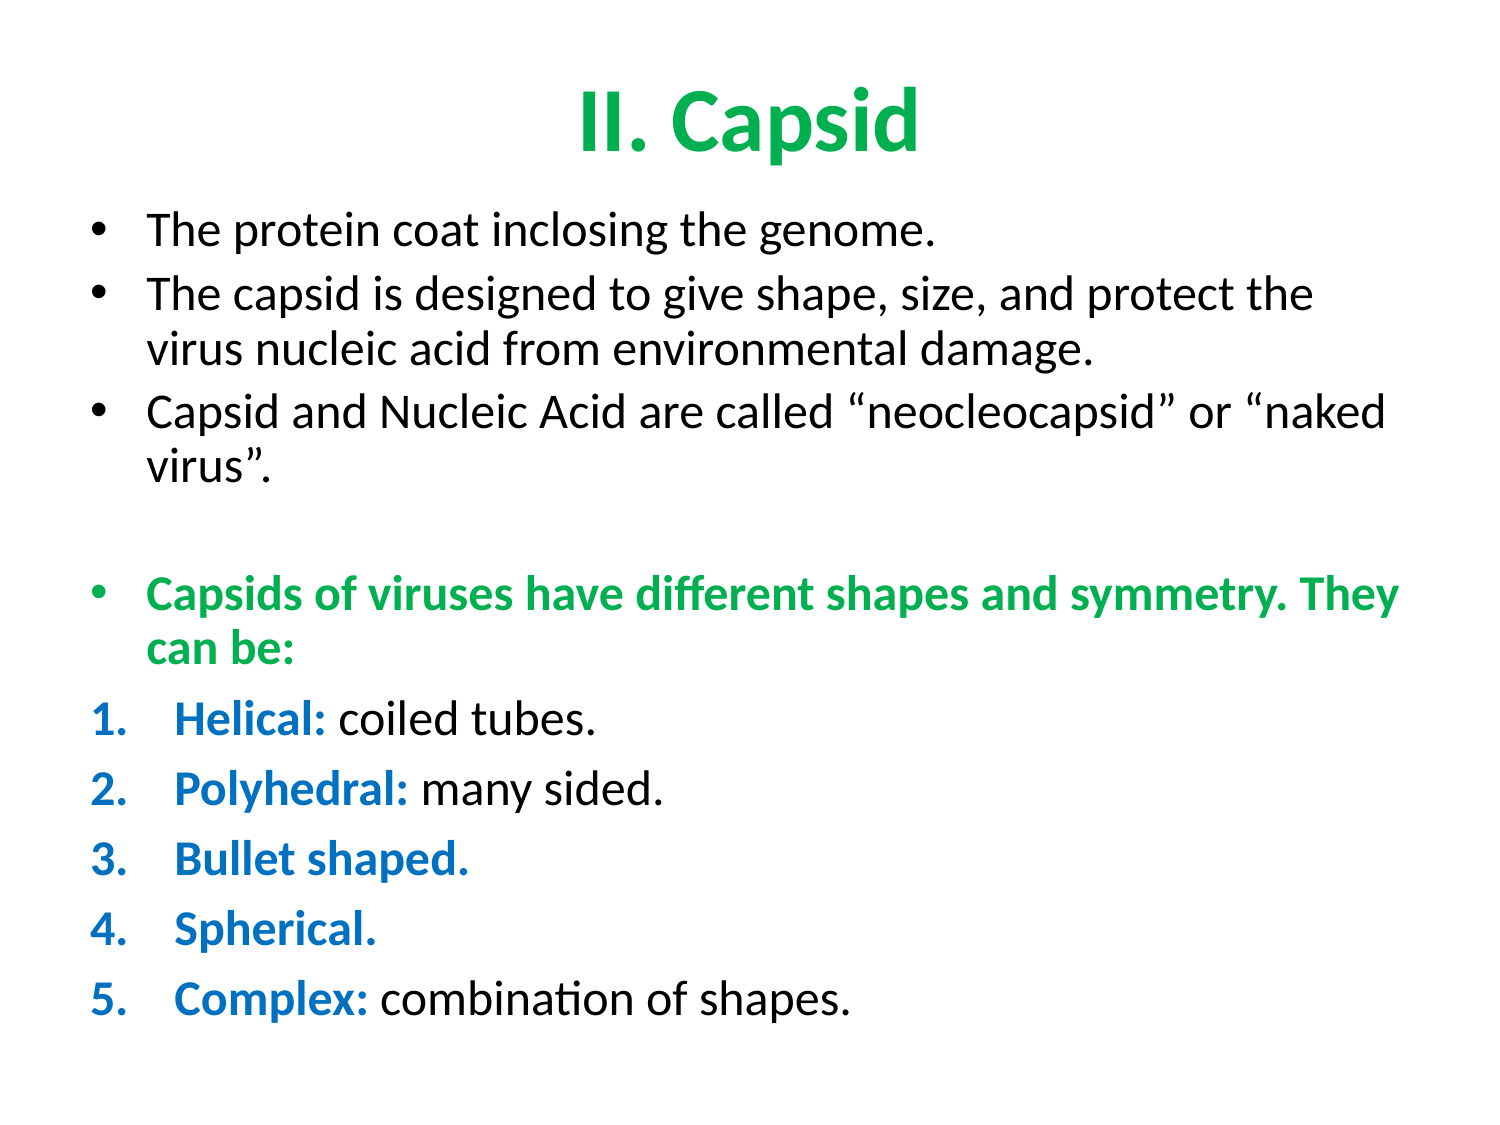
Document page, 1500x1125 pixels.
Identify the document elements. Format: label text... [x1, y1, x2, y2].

title II. Capsid [75, 45, 1425, 185]
list The protein coat inclosing the genome. The capsid is designed to give shape, size, and protect the virus nucleic acid from environmental damage. Capsid and Nucleic Acid are called “neocleocapsid” or “naked virus”. Capsids of viruses have different shapes and symmetry. They can be: Helical: coiled tubes. Polyhedral: many sided. Bullet shaped. Spherical. Complex: combination of shapes. [75, 196, 1425, 1047]
